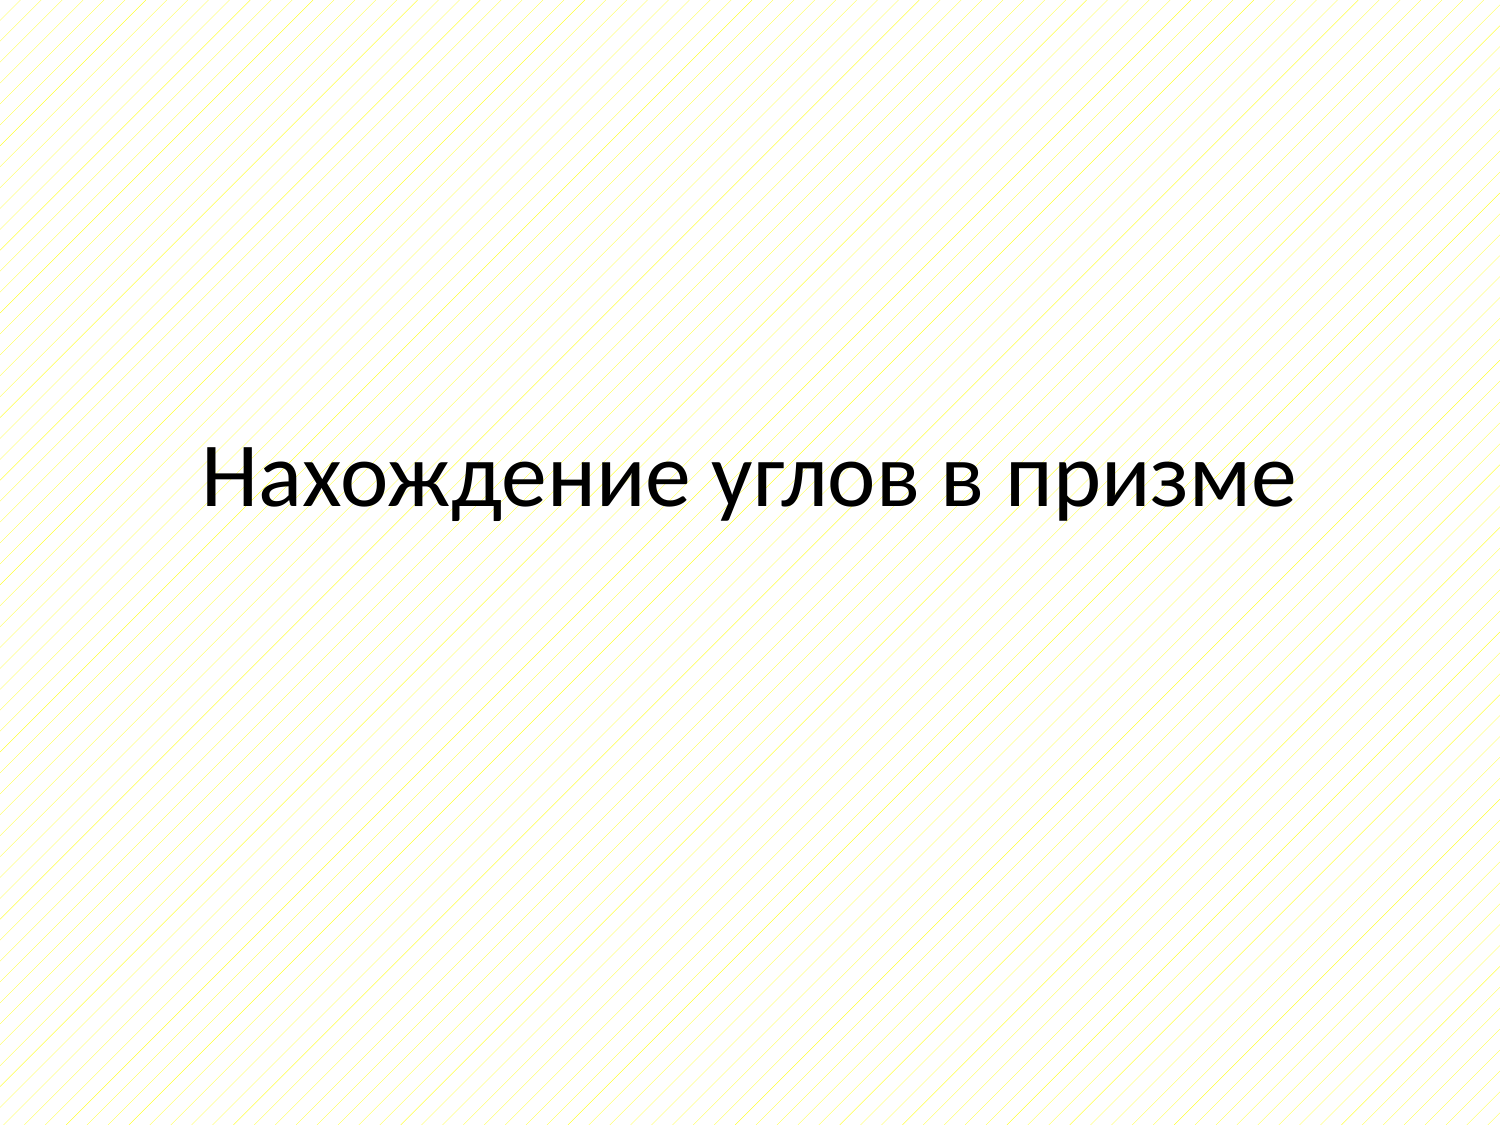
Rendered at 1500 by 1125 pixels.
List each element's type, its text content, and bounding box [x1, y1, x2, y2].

title Нахождение углов в призме [112, 349, 1388, 591]
